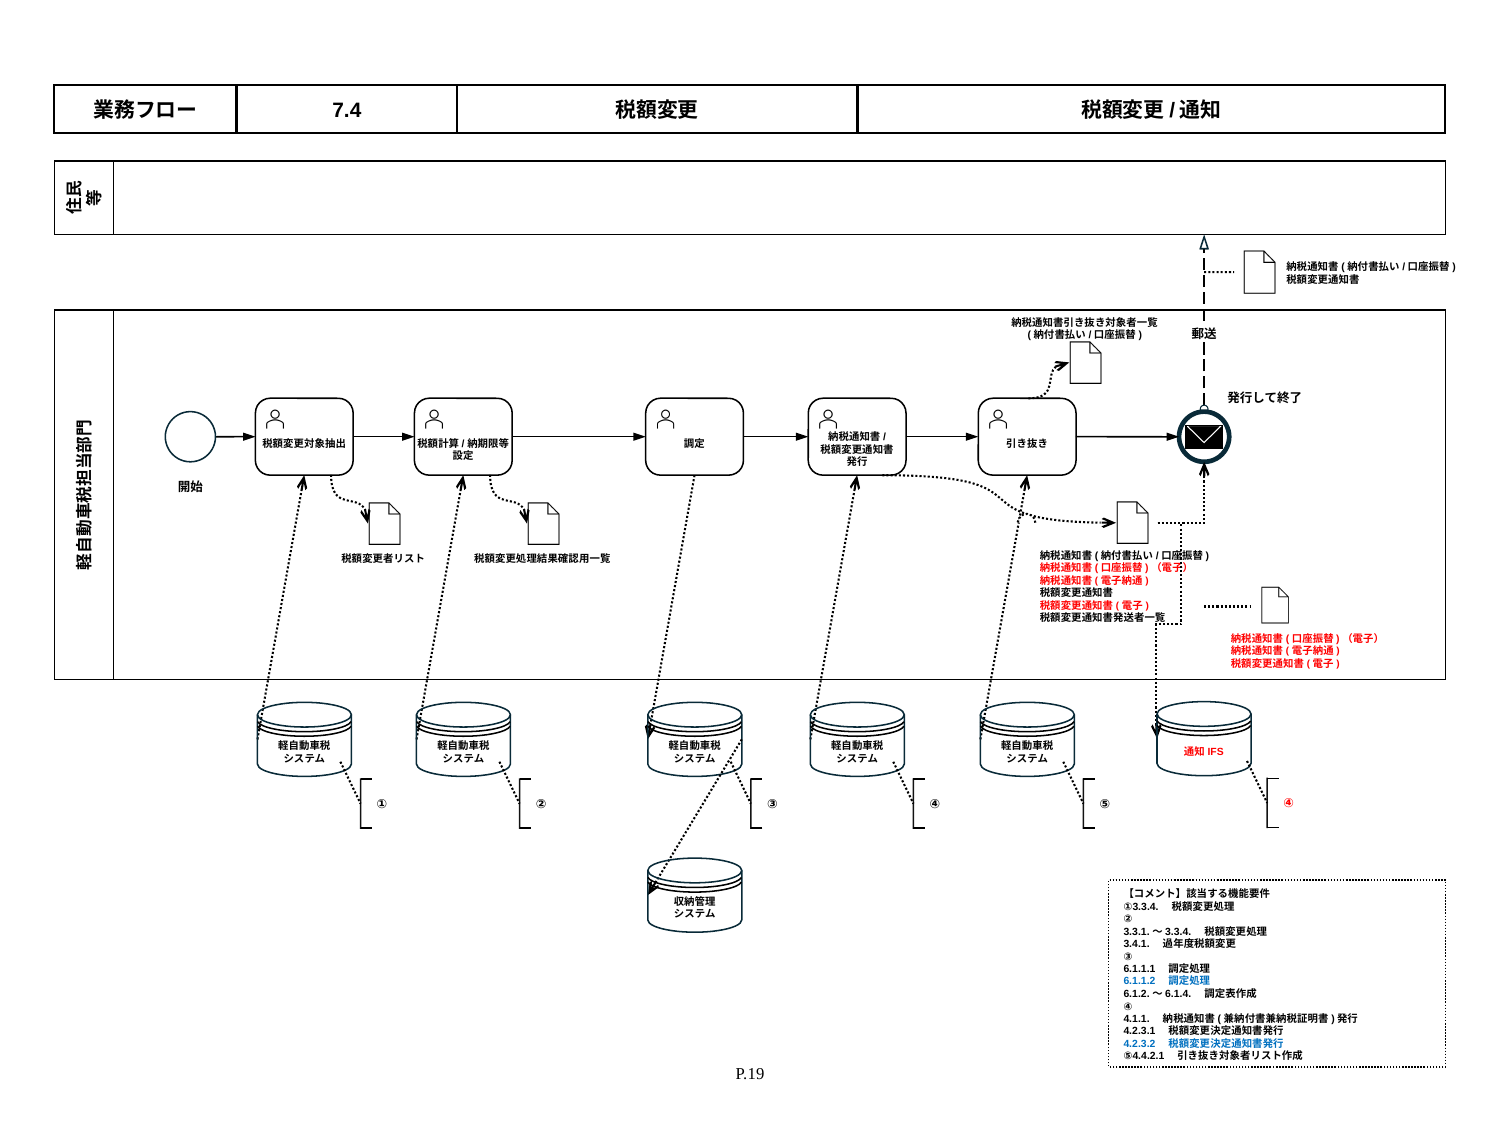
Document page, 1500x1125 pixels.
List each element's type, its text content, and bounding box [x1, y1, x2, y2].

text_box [330, 474, 435, 592]
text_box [646, 857, 743, 933]
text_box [977, 397, 1077, 474]
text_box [1157, 461, 1205, 522]
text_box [1246, 760, 1372, 829]
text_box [645, 397, 744, 476]
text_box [498, 761, 624, 829]
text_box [415, 701, 512, 777]
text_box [979, 701, 1075, 777]
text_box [1077, 309, 1447, 681]
slide_number P.19 [581, 1042, 919, 1103]
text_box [489, 474, 594, 592]
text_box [254, 397, 354, 476]
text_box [53, 309, 1027, 681]
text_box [1203, 583, 1404, 674]
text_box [1062, 761, 1188, 829]
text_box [892, 761, 1018, 829]
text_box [1027, 307, 1137, 399]
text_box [1178, 411, 1230, 463]
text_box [53, 160, 1447, 236]
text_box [1156, 701, 1252, 777]
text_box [1157, 522, 1205, 701]
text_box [339, 761, 465, 829]
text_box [646, 701, 743, 777]
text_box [413, 397, 513, 476]
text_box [730, 761, 855, 829]
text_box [809, 701, 905, 777]
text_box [1028, 589, 1157, 681]
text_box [1203, 246, 1481, 298]
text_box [881, 474, 1159, 589]
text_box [53, 84, 1447, 134]
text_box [1137, 320, 1293, 330]
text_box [807, 397, 907, 476]
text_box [256, 701, 352, 777]
text_box 【コメント】該当する機能要件 ①3.3.4. 税額変更処理 ② 3.3.1.～3.3.4. 税額変更処理 3.4.1. 過年度税額変更 ③ 6.1.1.1 調定処理 6.1.1.2 調定処理 6.1.2.～6.1.4. 調定表作成 ④ 4.1.1. 納税通知書(兼納付書兼納税証明書)発行 4.2.3.1 税額変更決定通知書発行 4.2.3.2 税額変更決定通知書発行 ⑤4.4.2.1 引き抜き対象者リスト作成 [1107, 878, 1447, 1069]
